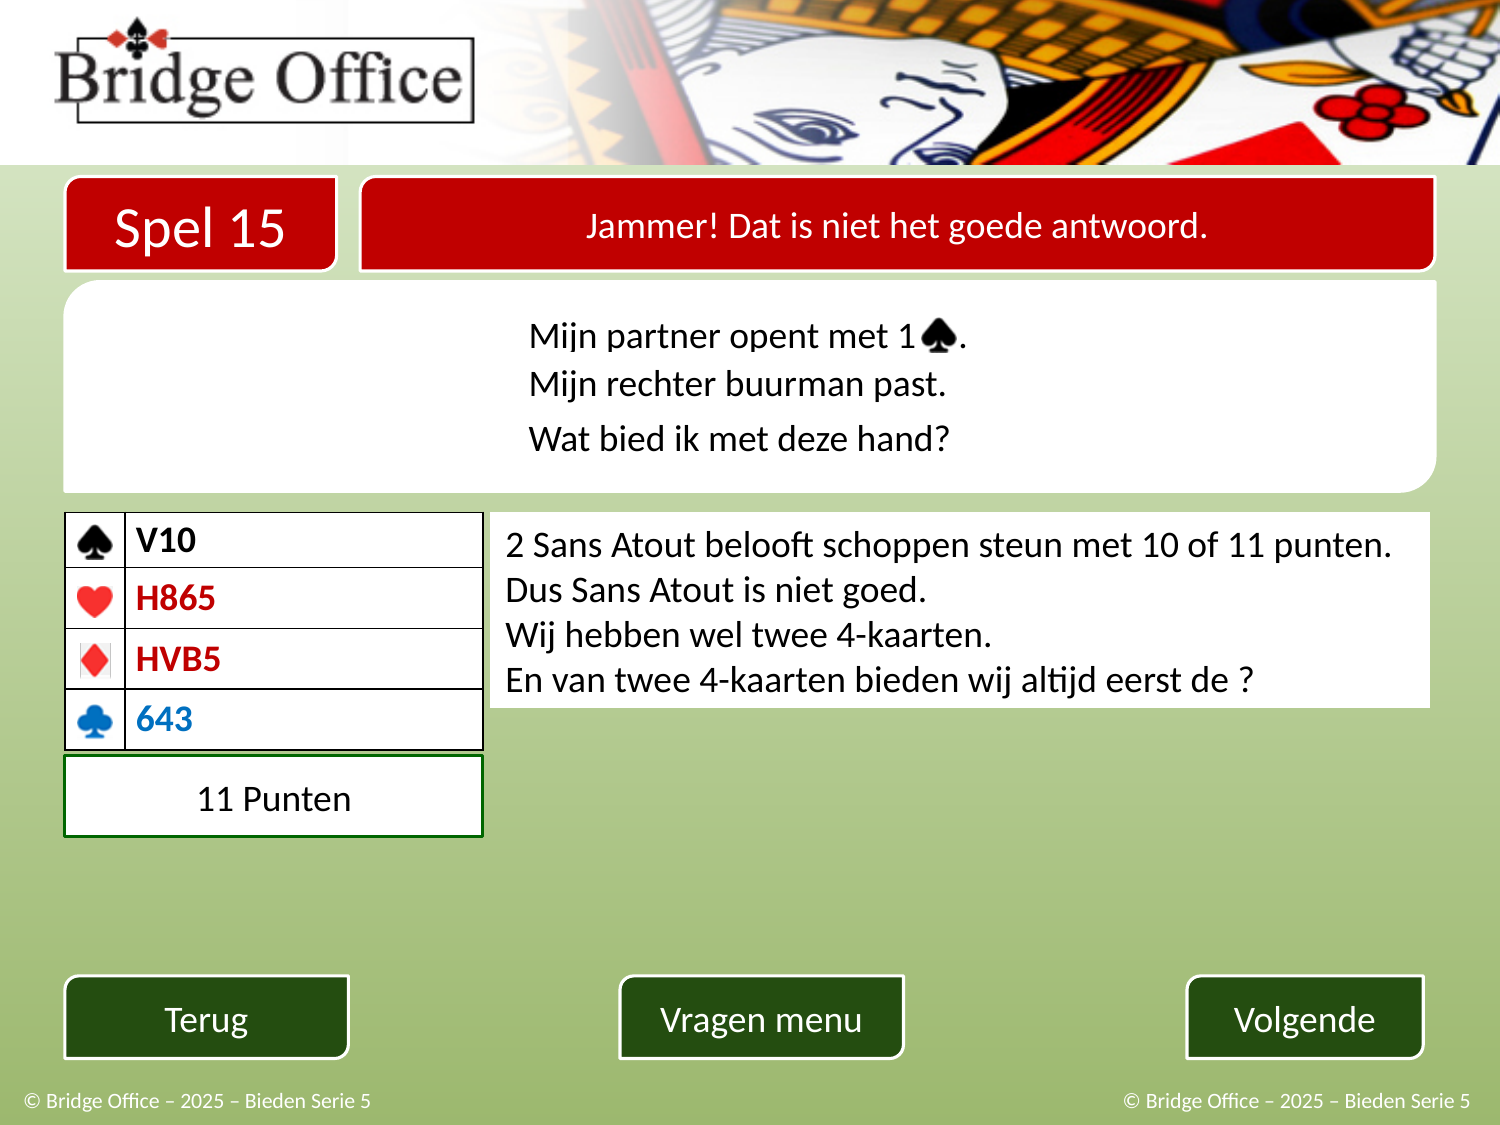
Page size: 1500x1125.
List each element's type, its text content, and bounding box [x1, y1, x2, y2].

table_cell HVB5 [126, 629, 482, 688]
picture [920, 316, 957, 353]
table_cell H865 [126, 568, 482, 628]
text_box Jammer! Dat is niet het goede antwoord. [358, 179, 1437, 273]
text_box 11 Punten [63, 754, 484, 838]
text_box © Bridge Office – 2025 – Bieden Serie 5 [8, 1079, 393, 1121]
picture [77, 703, 113, 740]
table_cell [66, 568, 124, 628]
table_header [66, 513, 124, 567]
table_cell 643 [126, 690, 482, 749]
text_box Mijn partner opent met 1 . [513, 303, 1022, 364]
text_box © Bridge Office – 2025 – Bieden Serie 5 [1107, 1079, 1500, 1121]
text_box Terug [63, 974, 350, 1061]
picture [77, 585, 113, 618]
text_box Wat bied ik met deze hand? [513, 406, 987, 467]
text_box Spel 15 [63, 179, 339, 273]
text_box 2 Sans Atout belooft schoppen steun met 10 of 11 punten. Dus Sans Atout is niet goed. Wij hebben wel twee 4-kaarten. En van twee 4-kaarten bieden wij altijd eerst de ? [490, 512, 1430, 708]
picture [77, 524, 113, 561]
text_box Volgende [1185, 974, 1425, 1061]
text_box [63, 280, 1437, 493]
table_cell [66, 690, 124, 749]
table_header V10 [126, 513, 482, 567]
table_cell [66, 629, 124, 688]
picture [0, 0, 1500, 166]
text_box Vragen menu [618, 974, 906, 1061]
text_box Mijn rechter buurman past. [513, 352, 987, 406]
picture [77, 643, 113, 679]
